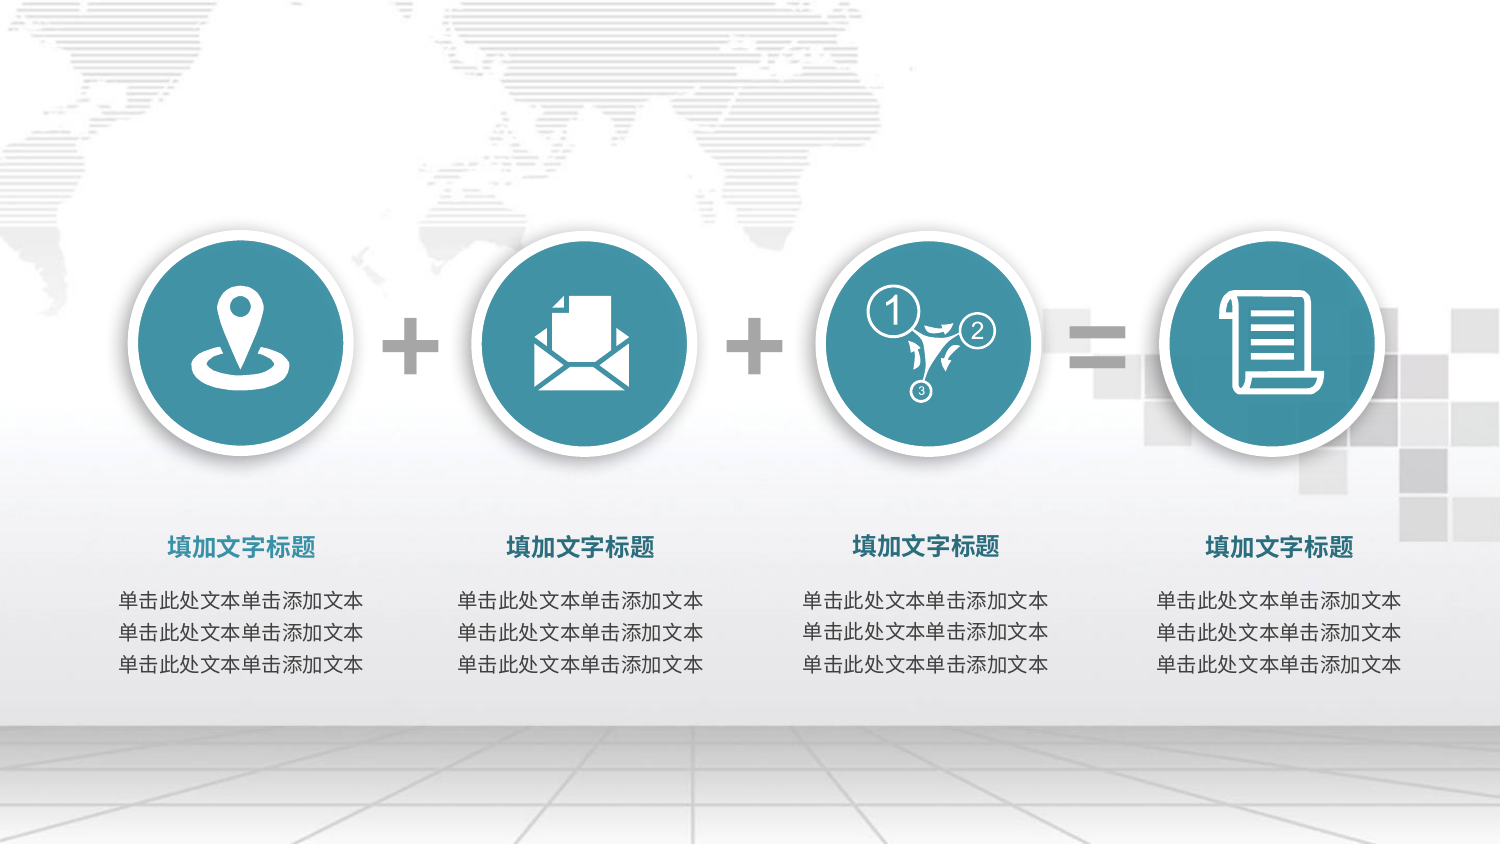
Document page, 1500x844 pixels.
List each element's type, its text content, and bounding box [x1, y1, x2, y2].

text_box + [687, 264, 823, 413]
text_box 单击此处文本单击添加文本单击此处文本单击添加文本单击此处文本单击添加文本 [115, 573, 367, 677]
text_box 填加文字标题 [780, 523, 1073, 561]
text_box 填加文字标题 [95, 524, 389, 562]
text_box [534, 295, 630, 391]
text_box 单击此处文本单击添加文本单击此处文本单击添加文本单击此处文本单击添加文本 [455, 573, 706, 677]
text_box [1218, 289, 1325, 395]
text_box 填加文字标题 [434, 524, 728, 561]
text_box [479, 235, 687, 453]
text_box 单击此处文本单击添加文本单击此处文本单击添加文本单击此处文本单击添加文本 [800, 573, 1052, 677]
text_box = [1030, 266, 1165, 415]
picture [0, 0, 1500, 844]
text_box [866, 284, 997, 403]
text_box [823, 235, 1030, 453]
text_box [1165, 235, 1381, 453]
text_box [132, 234, 344, 452]
text_box 单击此处文本单击添加文本单击此处文本单击添加文本单击此处文本单击添加文本 [1154, 573, 1405, 677]
text_box 填加文字标题 [1133, 524, 1427, 562]
text_box + [344, 264, 479, 413]
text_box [191, 285, 290, 391]
